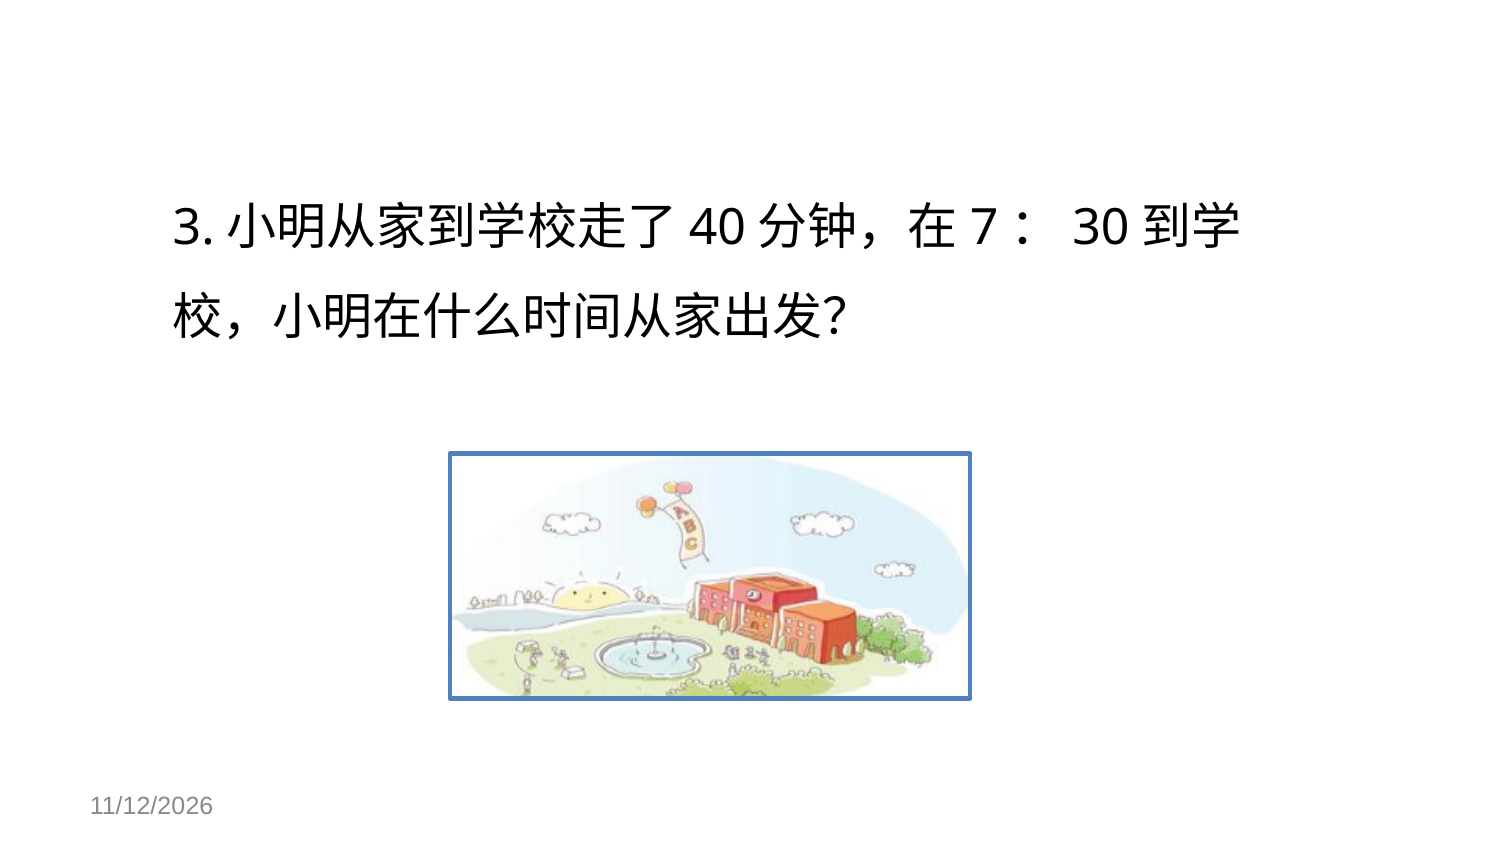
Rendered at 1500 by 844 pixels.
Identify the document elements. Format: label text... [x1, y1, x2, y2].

text_box [75, 782, 425, 827]
text_box 3.小明从家到学校走了40分钟，在7：30到学校，小明在什么时间从家出发？ [158, 156, 1337, 352]
picture [451, 455, 968, 697]
